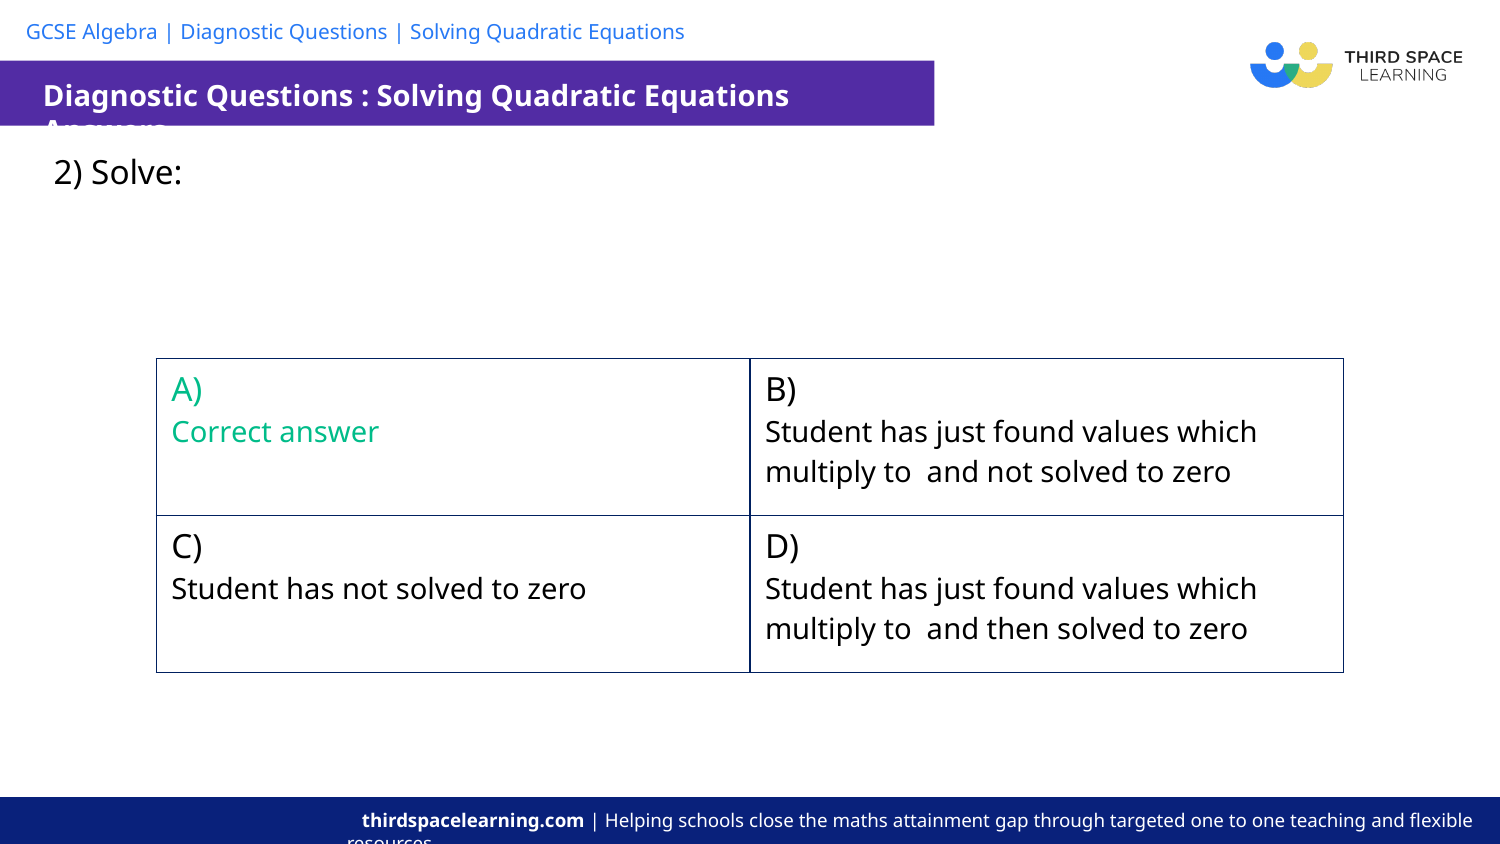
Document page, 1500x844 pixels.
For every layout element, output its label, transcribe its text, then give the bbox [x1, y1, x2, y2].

picture [1250, 33, 1465, 99]
text_box Diagnostic Questions : Solving Quadratic Equations Answers [27, 61, 899, 141]
